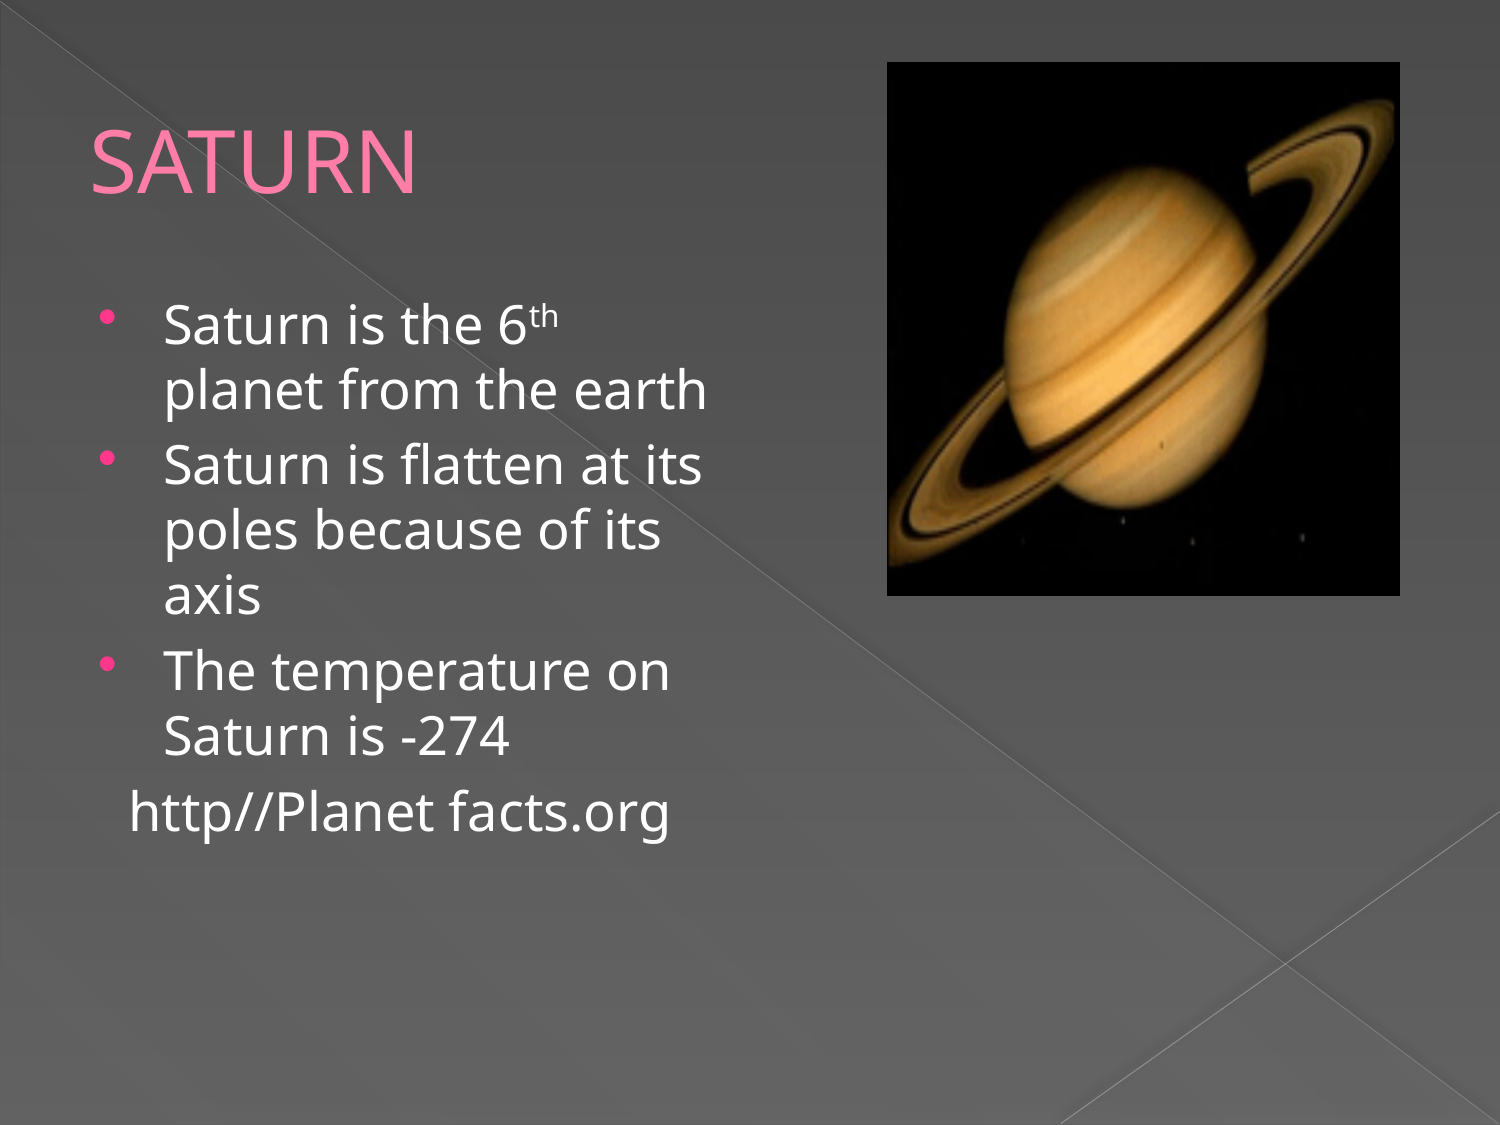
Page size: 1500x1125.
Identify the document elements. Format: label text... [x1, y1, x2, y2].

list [887, 62, 1401, 597]
list Saturn is the 6th planet from the earth Saturn is flatten at its poles because of its axis The temperature on Saturn is -274 http//Planet facts.org [75, 282, 738, 1025]
title SATURN [75, 43, 1425, 274]
